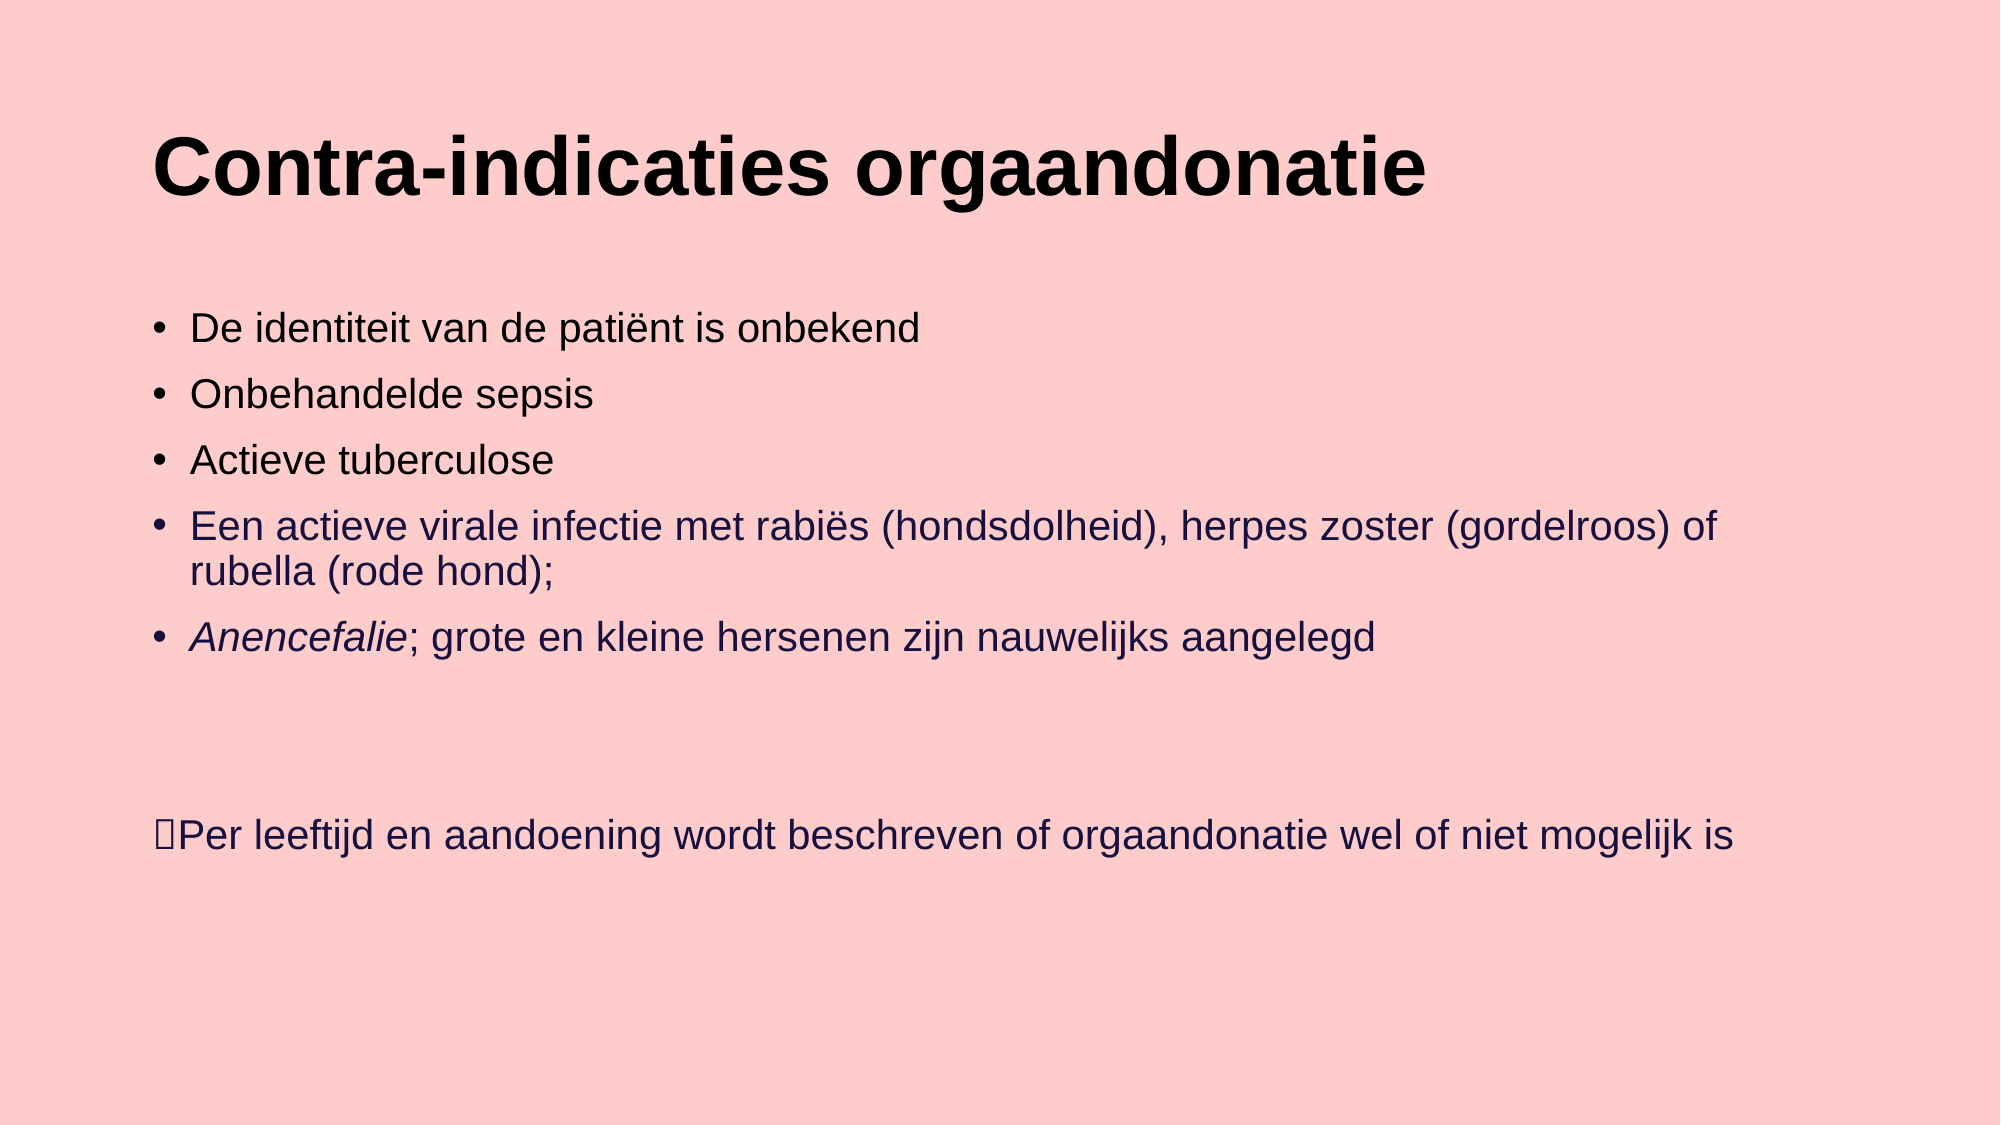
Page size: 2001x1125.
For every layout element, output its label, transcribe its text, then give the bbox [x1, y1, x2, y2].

title Contra-indicaties orgaandonatie [137, 59, 1863, 278]
list De identiteit van de patiënt is onbekend Onbehandelde sepsis Actieve tuberculose Een actieve virale infectie met rabiës (hondsdolheid), herpes zoster (gordelroos) of rubella (rode hond); Anencefalie; grote en kleine hersenen zijn nauwelijks aangelegd Per leeftijd en aandoening wordt beschreven of orgaandonatie wel of niet mogelijk is [137, 299, 1863, 1014]
